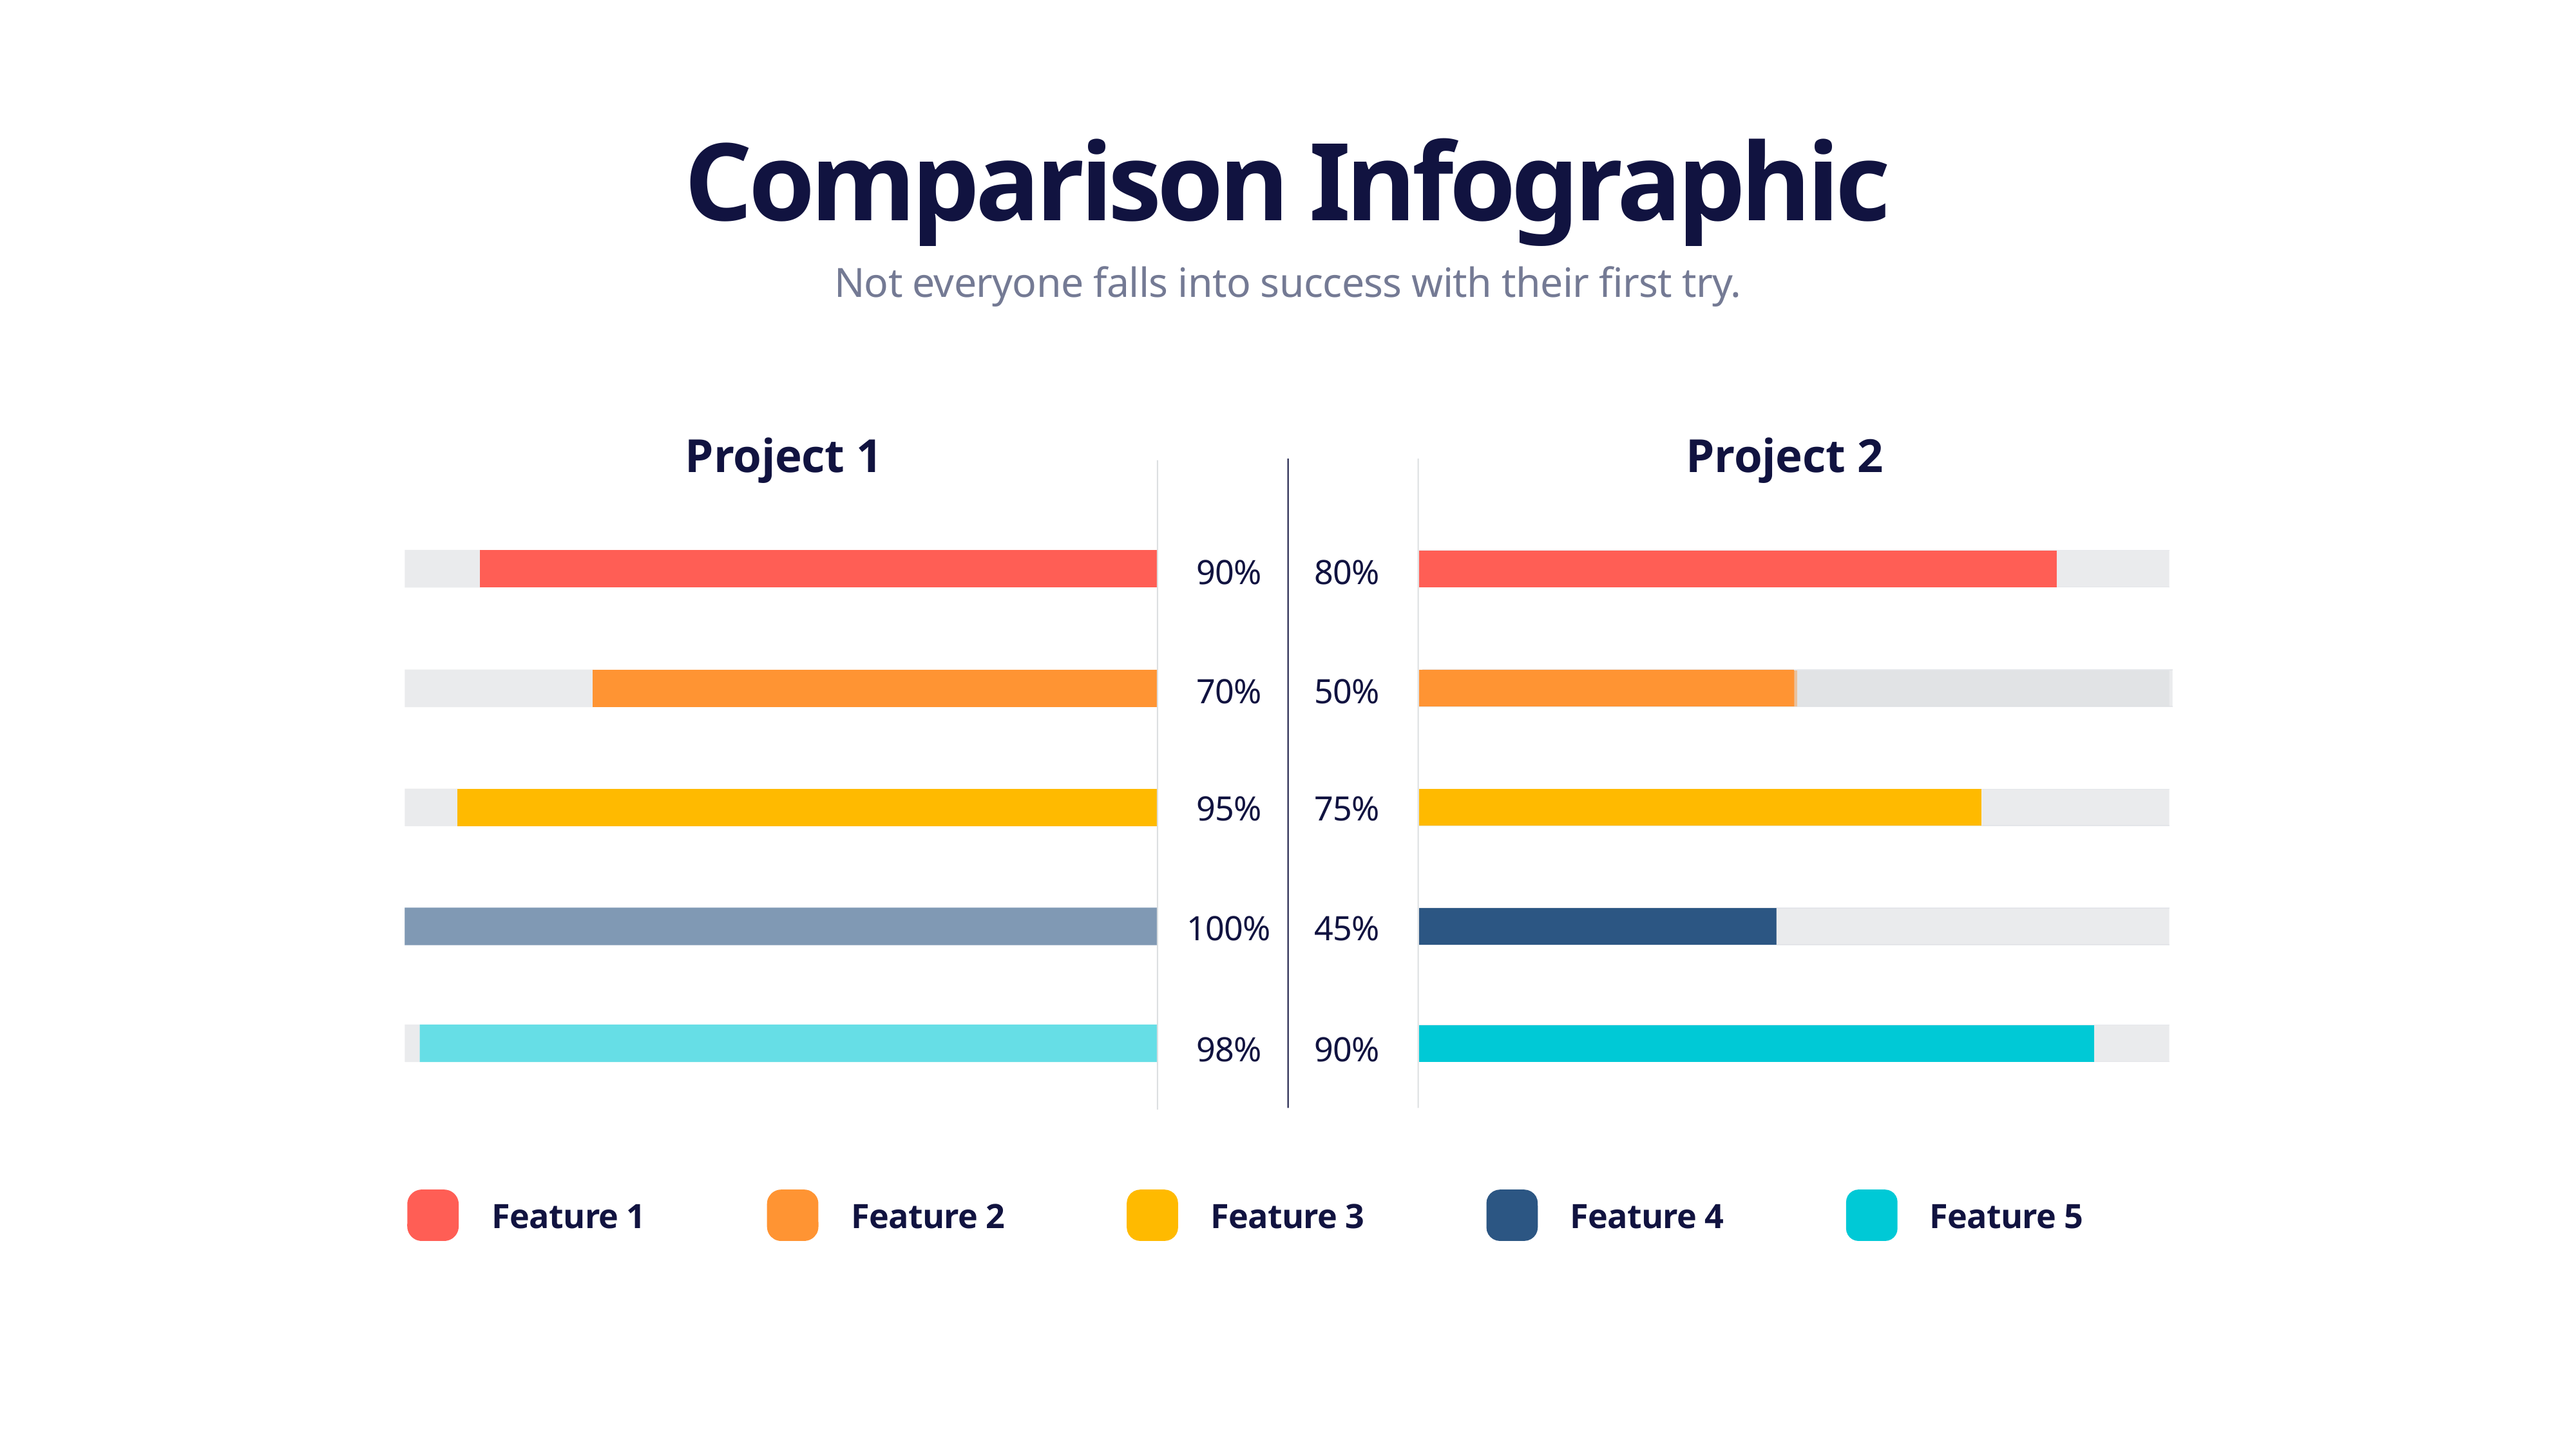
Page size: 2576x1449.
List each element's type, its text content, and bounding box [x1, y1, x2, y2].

text_box Feature 2 [841, 1184, 1062, 1240]
text_box Feature 4 [1560, 1184, 1780, 1240]
text_box [1127, 1189, 1178, 1241]
text_box [1486, 1189, 1538, 1241]
chart [405, 669, 1158, 708]
chart [1417, 669, 2173, 708]
text_box 90% [1174, 539, 1284, 596]
text_box Feature 5 [1920, 1184, 2139, 1240]
chart [1417, 907, 2170, 945]
chart [405, 1024, 1158, 1063]
text_box [407, 1189, 459, 1241]
text_box [767, 1189, 819, 1241]
text_box Project 2 [1644, 429, 1925, 486]
chart [1417, 1024, 2170, 1063]
text_box Feature 1 [482, 1184, 702, 1240]
chart [1417, 549, 2170, 588]
text_box 70% [1174, 658, 1284, 715]
text_box Project 1 [644, 429, 924, 486]
text_box 90% [1292, 1016, 1402, 1074]
text_box 75% [1292, 775, 1402, 833]
text_box 50% [1292, 658, 1402, 715]
text_box Comparison Infographic [675, 111, 1901, 247]
chart [405, 907, 1158, 945]
text_box 98% [1174, 1016, 1284, 1074]
chart [1417, 788, 2170, 827]
text_box Feature 3 [1201, 1184, 1420, 1240]
chart [405, 788, 1158, 827]
text_box 100% [1174, 895, 1284, 952]
chart [405, 549, 1158, 588]
text_box [1846, 1189, 1898, 1241]
text_box 95% [1174, 775, 1284, 833]
text_box 80% [1292, 539, 1402, 596]
text_box Not everyone falls into success with their first try. [814, 243, 1762, 310]
text_box 45% [1292, 895, 1402, 952]
